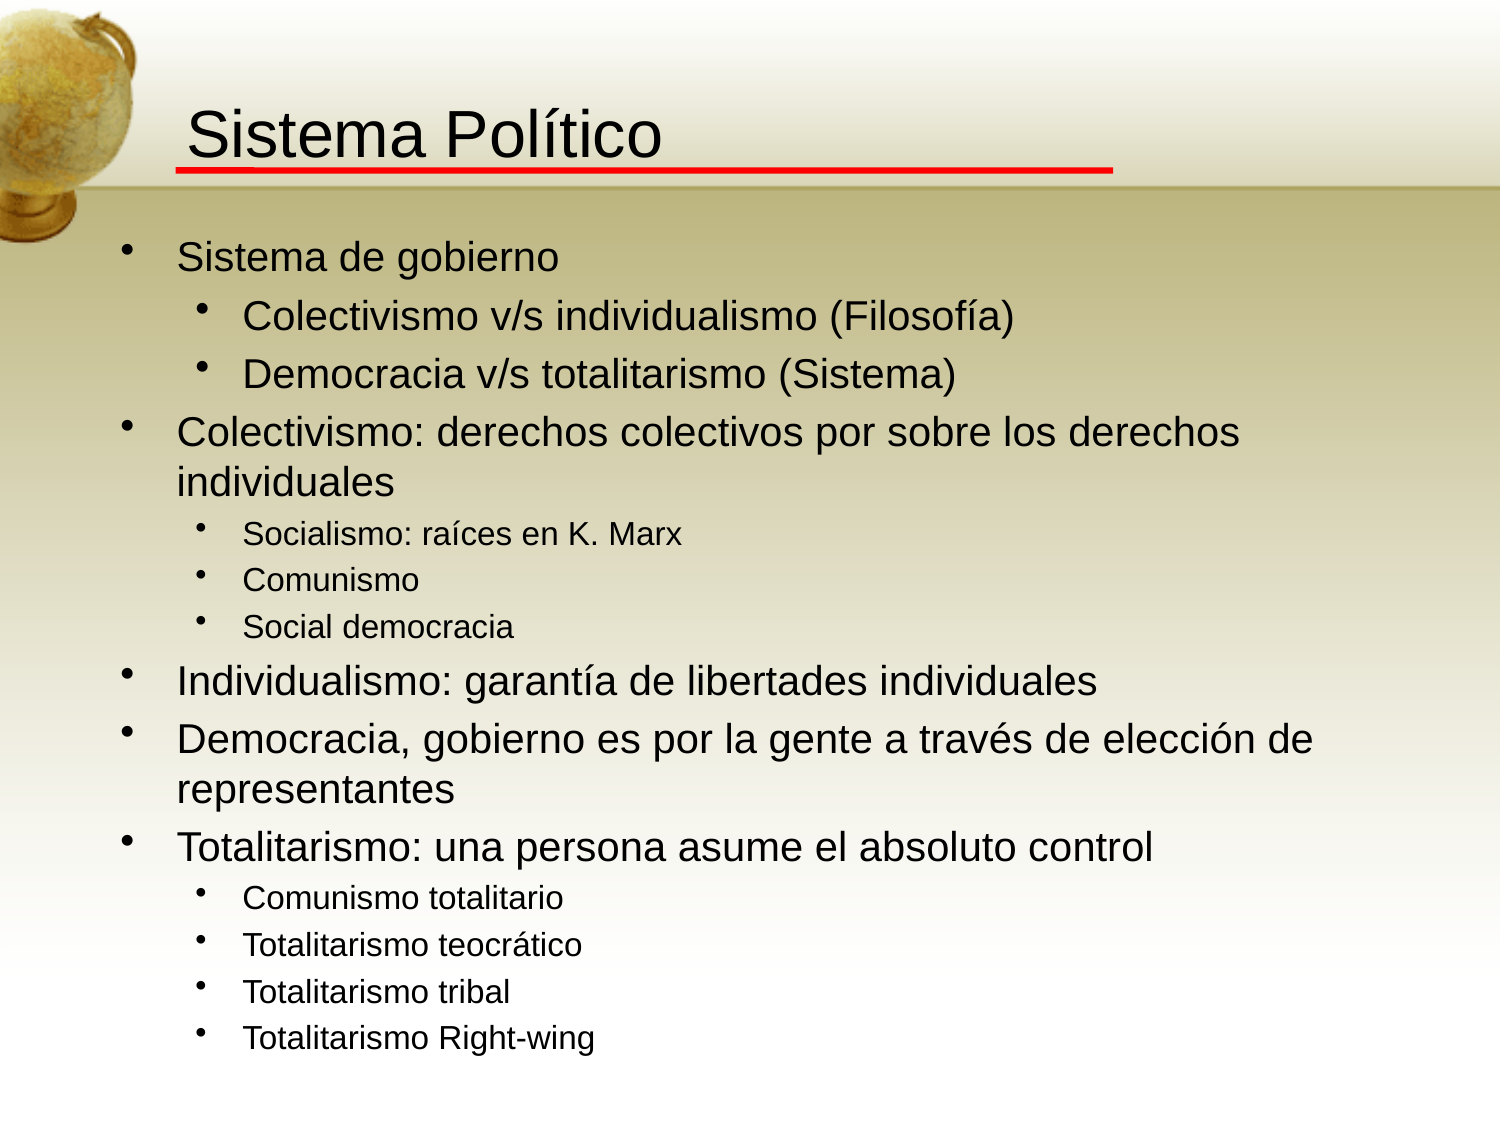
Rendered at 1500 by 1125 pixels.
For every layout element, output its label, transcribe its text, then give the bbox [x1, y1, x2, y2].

list Sistema de gobierno Colectivismo v/s individualismo (Filosofía) Democracia v/s totalitarismo (Sistema) Colectivismo: derechos colectivos por sobre los derechos individuales Socialismo: raíces en K. Marx Comunismo Social democracia Individualismo: garantía de libertades individuales Democracia, gobierno es por la gente a través de elección de representantes Totalitarismo: una persona asume el absoluto control Comunismo totalitario Totalitarismo teocrático Totalitarismo tribal Totalitarismo Right-wing [105, 222, 1454, 1091]
picture [0, 0, 1500, 1125]
title Sistema Político [170, 36, 1436, 179]
